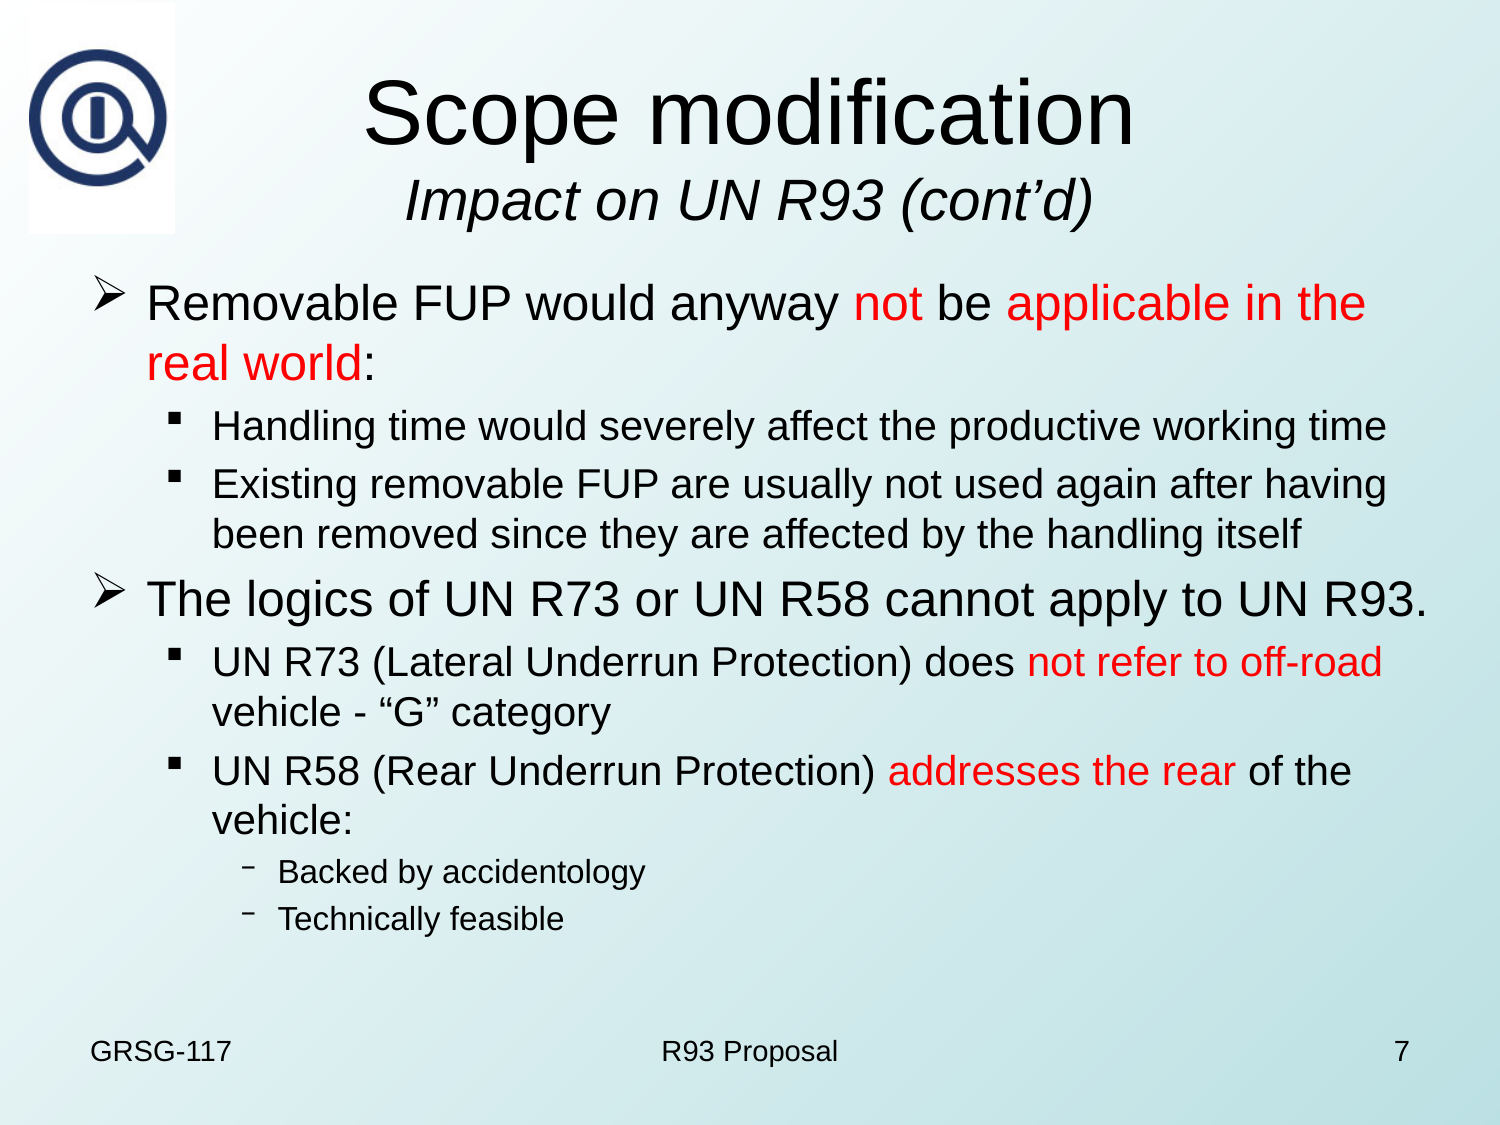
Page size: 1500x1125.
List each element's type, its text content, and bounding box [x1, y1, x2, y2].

slide_number 7 [1074, 1024, 1426, 1103]
list Removable FUP would anyway not be applicable in the real world: Handling time would severely affect the productive working time Existing removable FUP are usually not used again after having been removed since they are affected by the handling itself The logics of UN R73 or UN R58 cannot apply to UN R93. UN R73 (Lateral Underrun Protection) does not refer to off-road vehicle - “G” category UN R58 (Rear Underrun Protection) addresses the rear of the vehicle: Backed by accidentology Technically feasible [74, 262, 1459, 1006]
title Scope modification Impact on UN R93 (cont’d) [75, 45, 1425, 233]
slide_number GRSG-117 [74, 1024, 426, 1103]
picture [29, 3, 175, 234]
footer R93 Proposal [512, 1024, 988, 1103]
